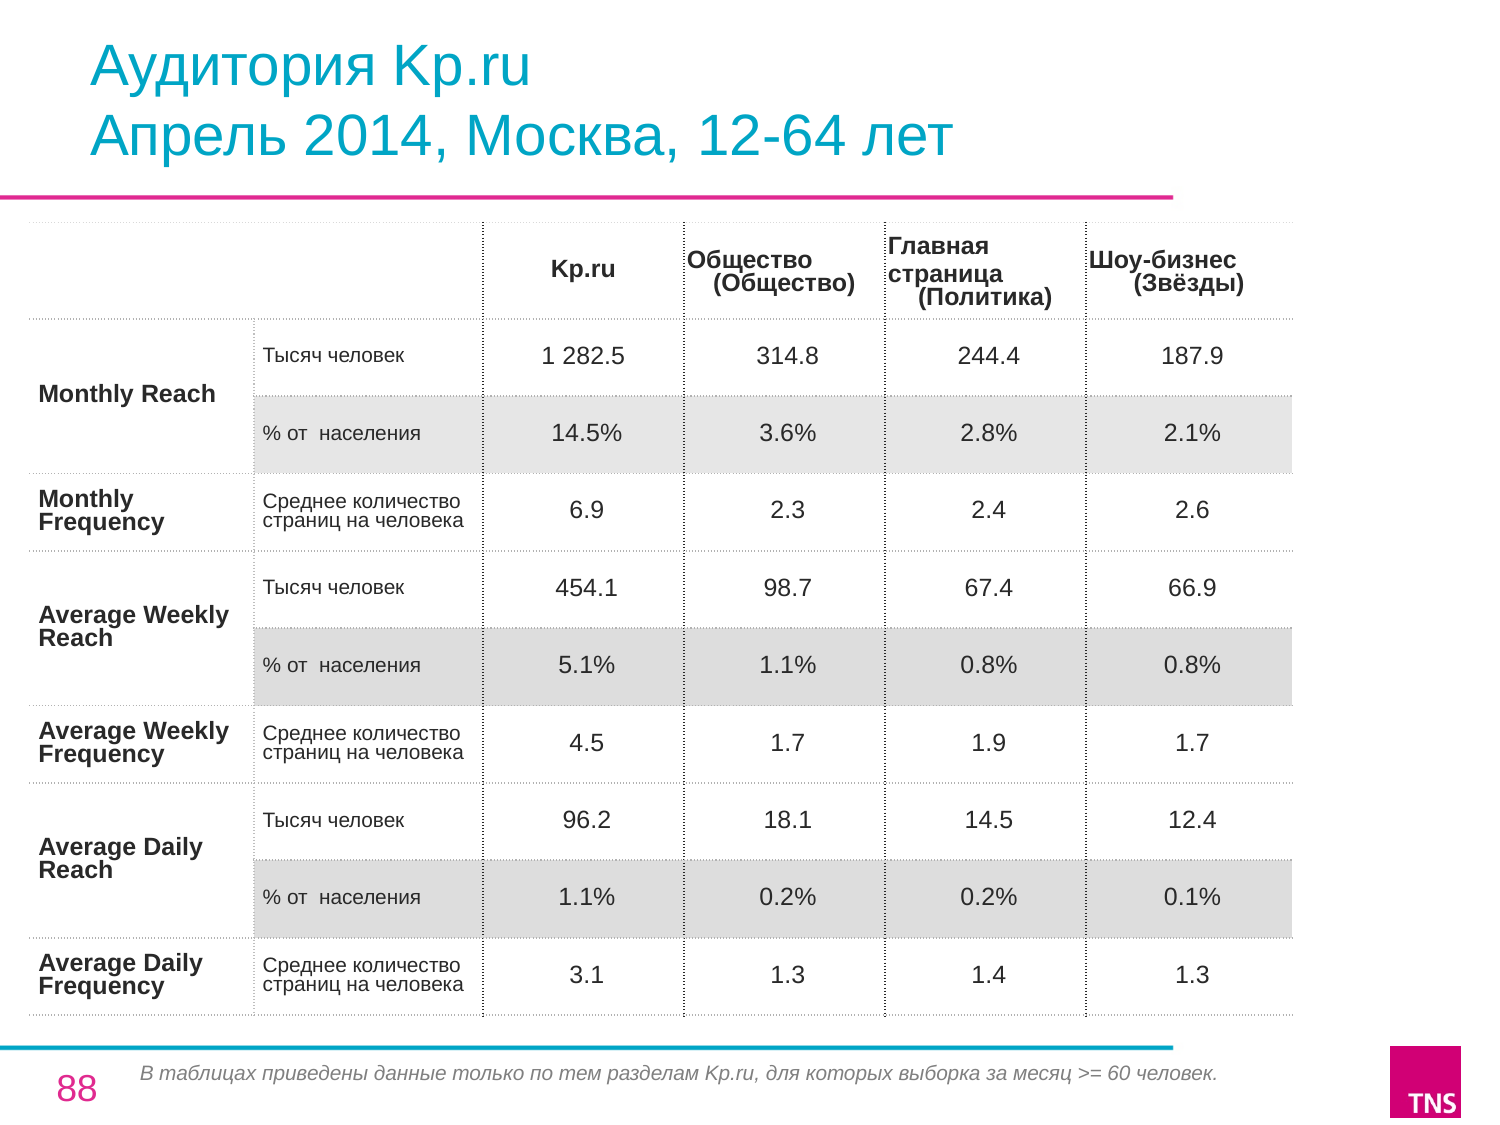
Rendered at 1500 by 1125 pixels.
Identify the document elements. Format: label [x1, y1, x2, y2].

text_box [124, 1052, 1463, 1092]
title [74, 8, 1476, 187]
slide_number [40, 1055, 392, 1125]
table_header [29, 223, 1292, 319]
table_cell [29, 319, 1292, 1015]
picture [0, 0, 1500, 1125]
